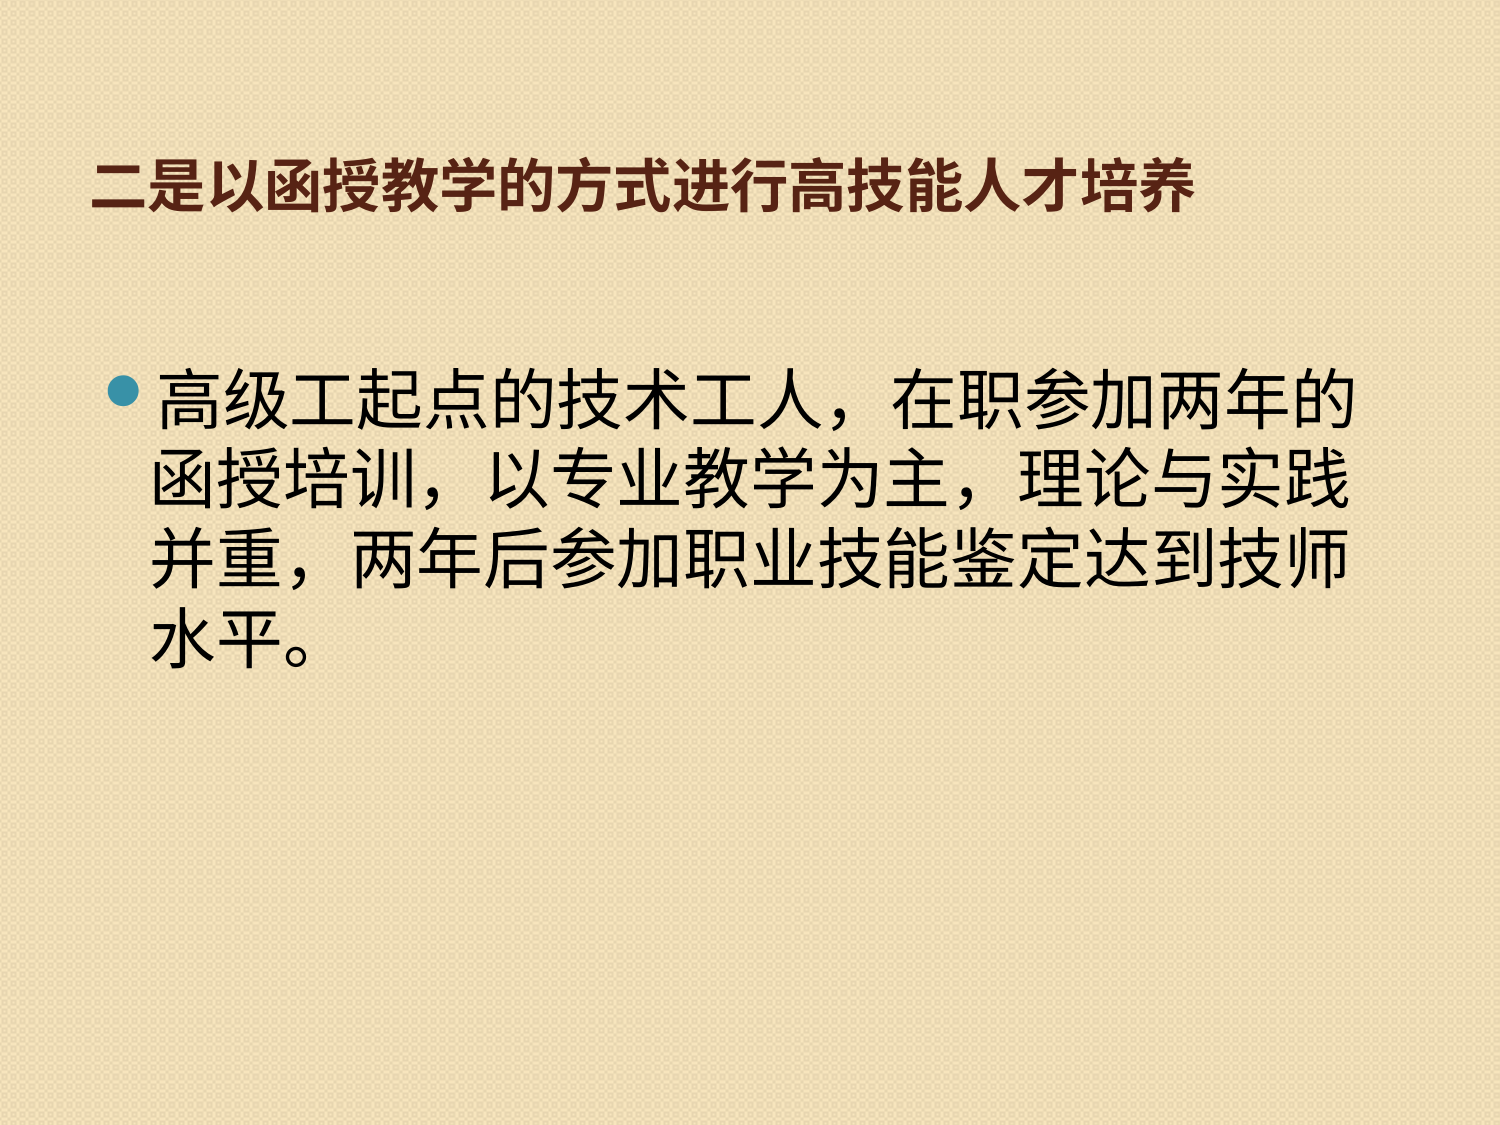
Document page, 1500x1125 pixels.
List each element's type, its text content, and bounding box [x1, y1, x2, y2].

list 高级工起点的技术工人，在职参加两年的函授培训，以专业教学为主，理论与实践并重，两年后参加职业技能鉴定达到技师水平。 [75, 350, 1413, 1005]
title 二是以函授教学的方式进行高技能人才培养 [75, 35, 1353, 227]
